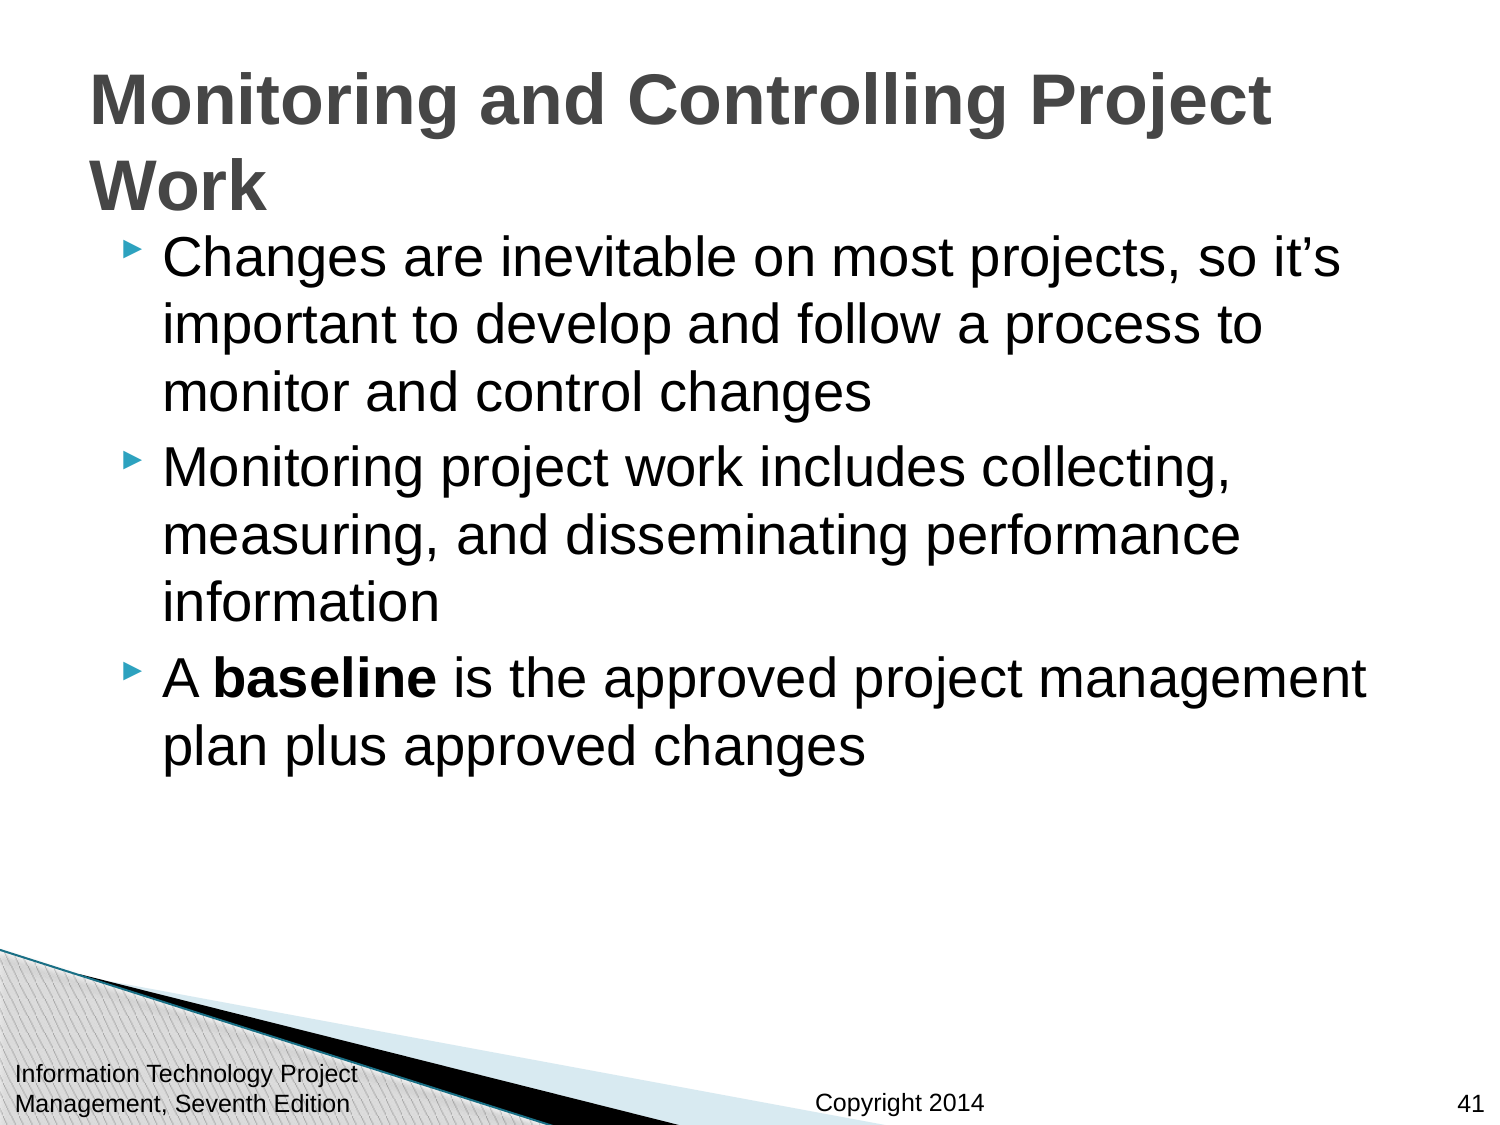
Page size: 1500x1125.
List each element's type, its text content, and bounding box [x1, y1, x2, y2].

list Changes are inevitable on most projects, so it’s important to develop and follow a process to monitor and control changes Monitoring project work includes collecting, measuring, and disseminating performance information A baseline is the approved project management plan plus approved changes [87, 212, 1431, 1038]
footer Information Technology Project Management, Seventh Edition [0, 1065, 386, 1125]
slide_number 41 [1412, 1065, 1500, 1125]
title Monitoring and Controlling Project Work [75, 45, 1425, 233]
